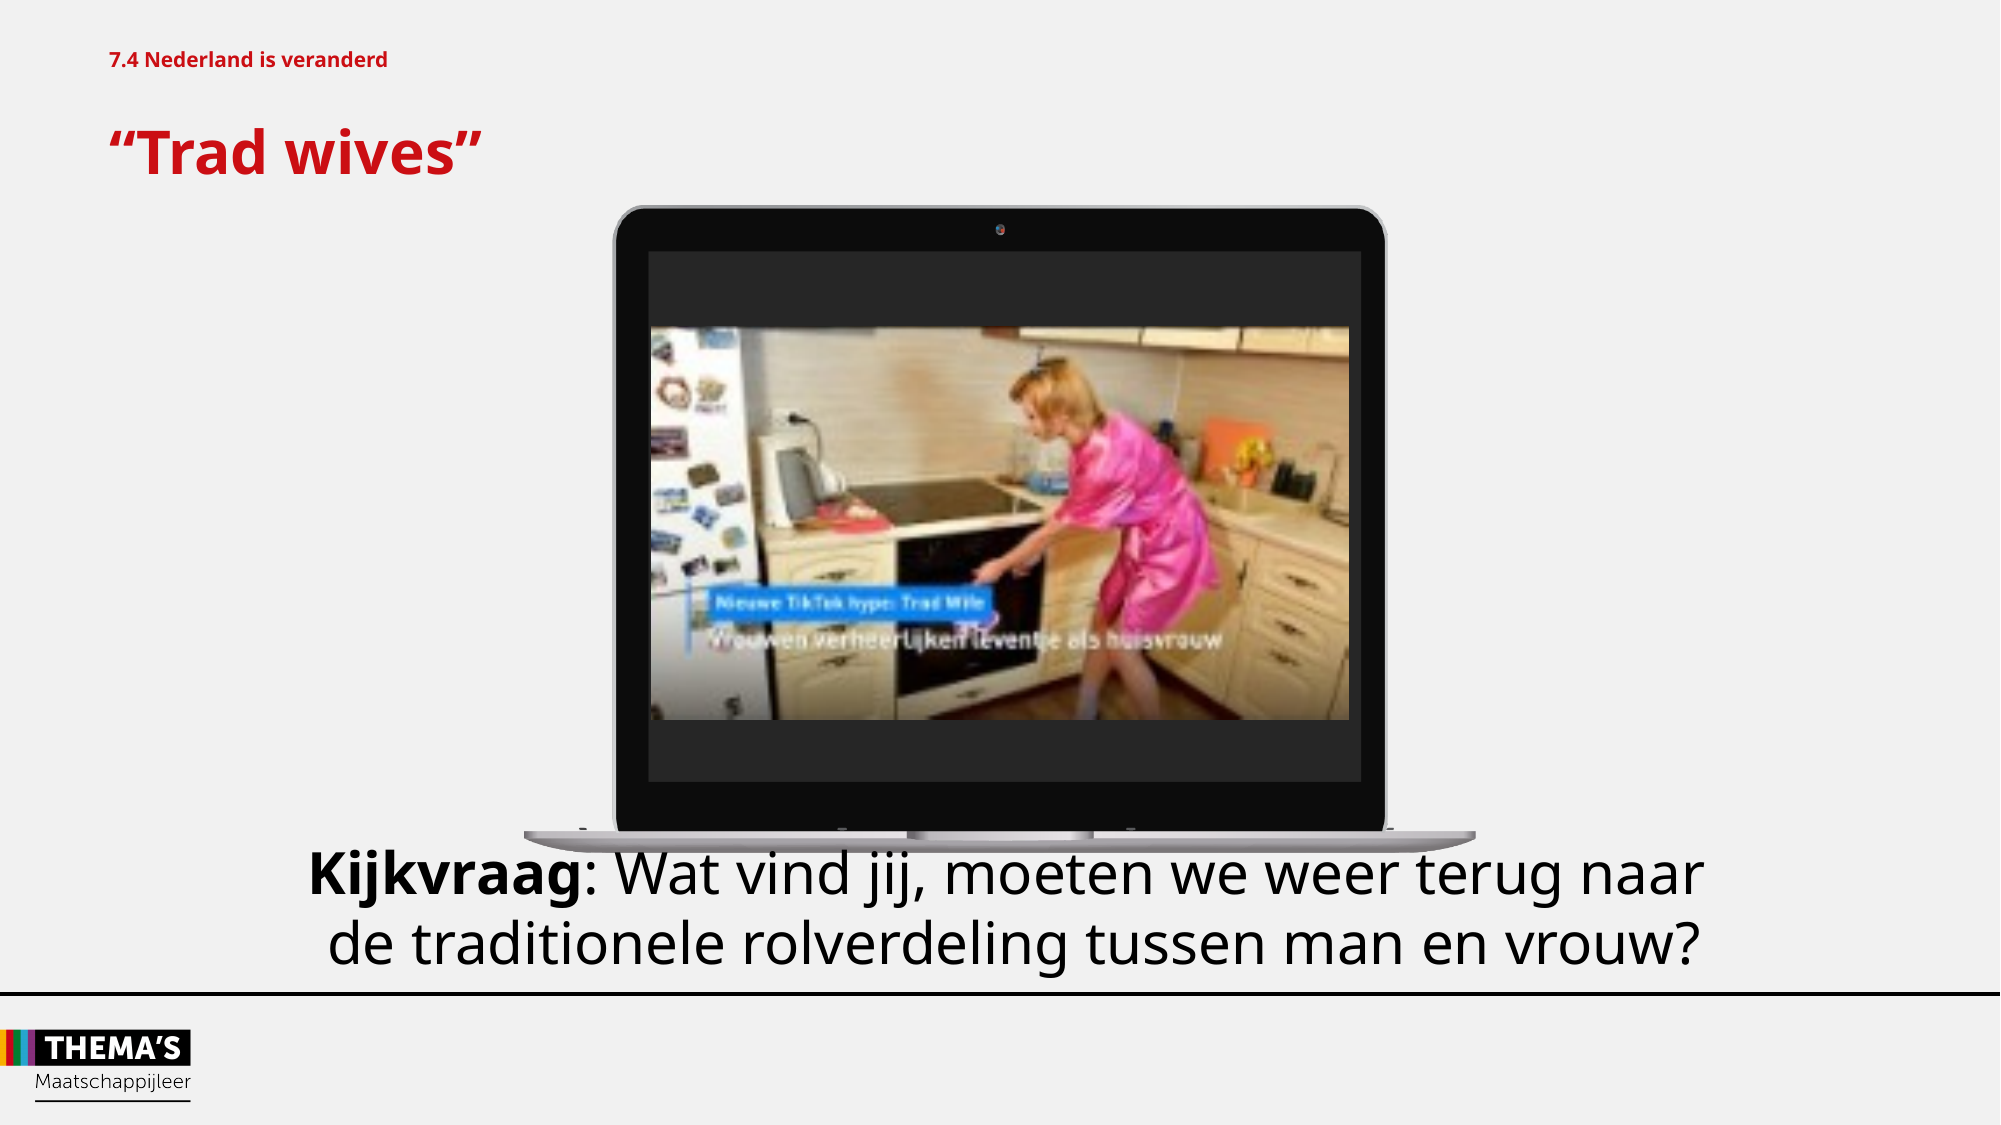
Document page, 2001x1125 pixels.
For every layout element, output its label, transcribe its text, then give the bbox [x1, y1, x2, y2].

picture [524, 205, 1476, 829]
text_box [650, 326, 1350, 721]
picture [0, 993, 203, 1125]
text_box Kijkvraag: Wat vind jij, moeten we weer terug naar de traditionele rolverdeling tussen man en vrouw? [292, 829, 1736, 984]
list 7.4 Nederland is veranderd [94, 33, 941, 88]
list “Trad wives” [94, 114, 1828, 205]
